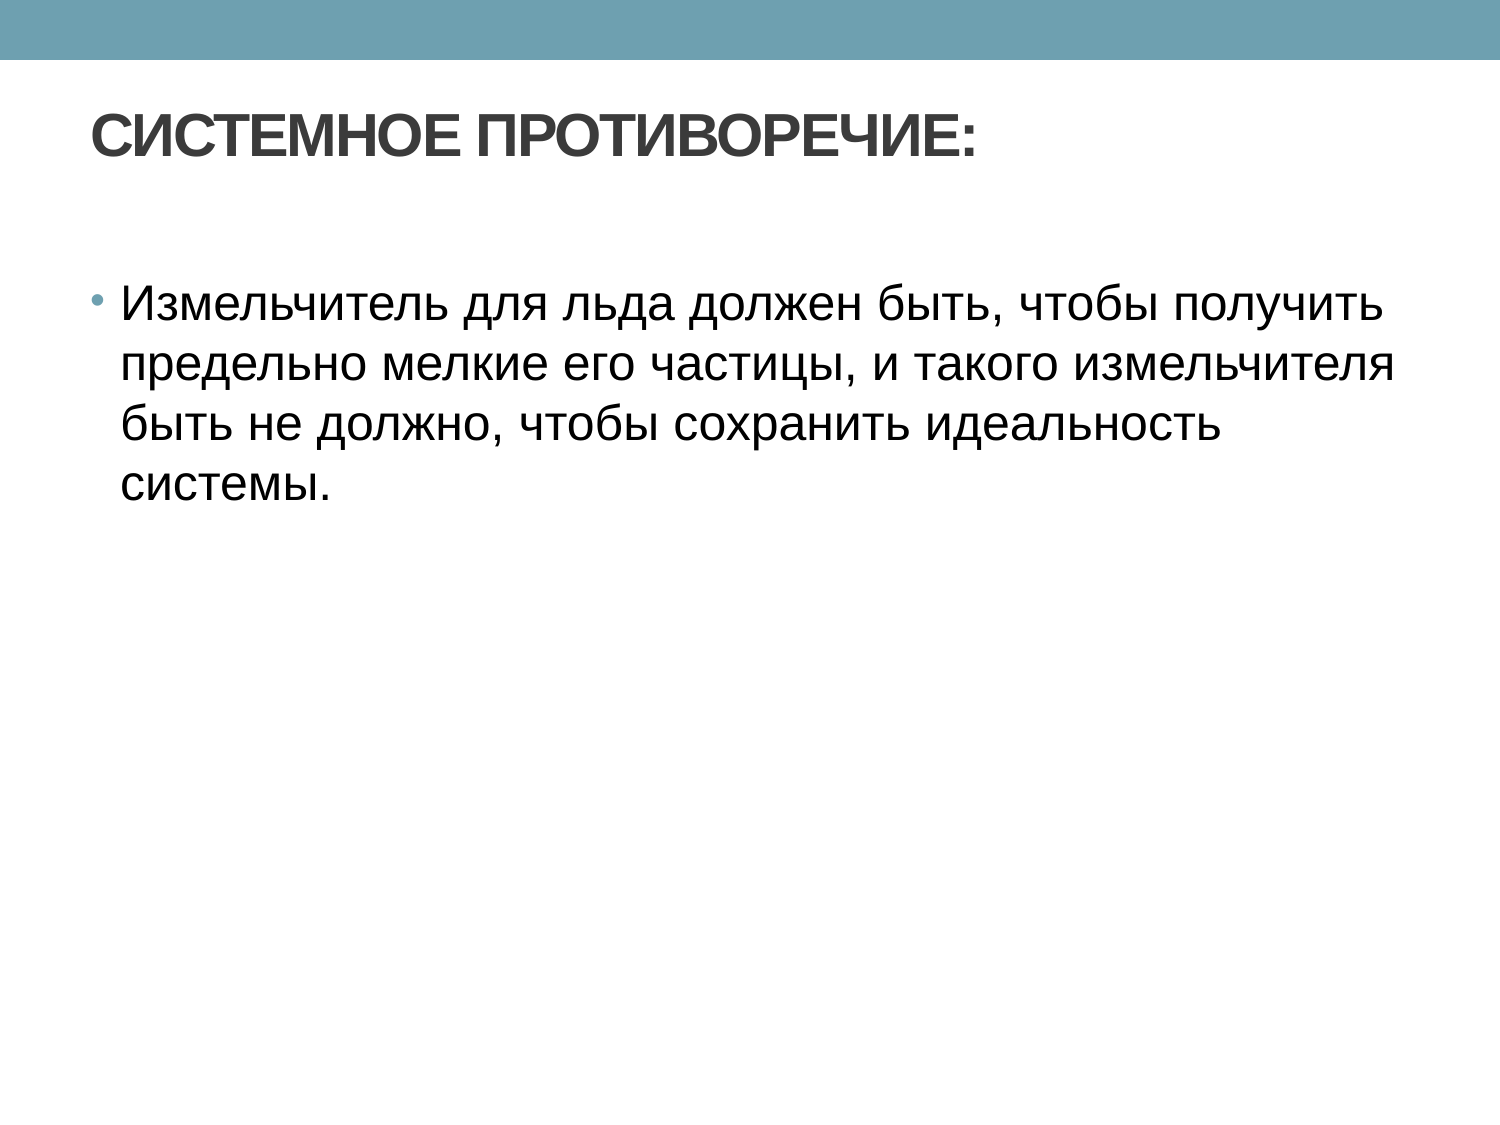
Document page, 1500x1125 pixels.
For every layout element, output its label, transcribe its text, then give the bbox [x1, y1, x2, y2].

title СИСТЕМНОЕ ПРОТИВОРЕЧИЕ: [75, 87, 1425, 250]
list Измельчитель для льда должен быть, чтобы получить предельно мелкие его частицы, и такого измельчителя быть не должно, чтобы сохранить идеальность системы. [75, 262, 1425, 1063]
